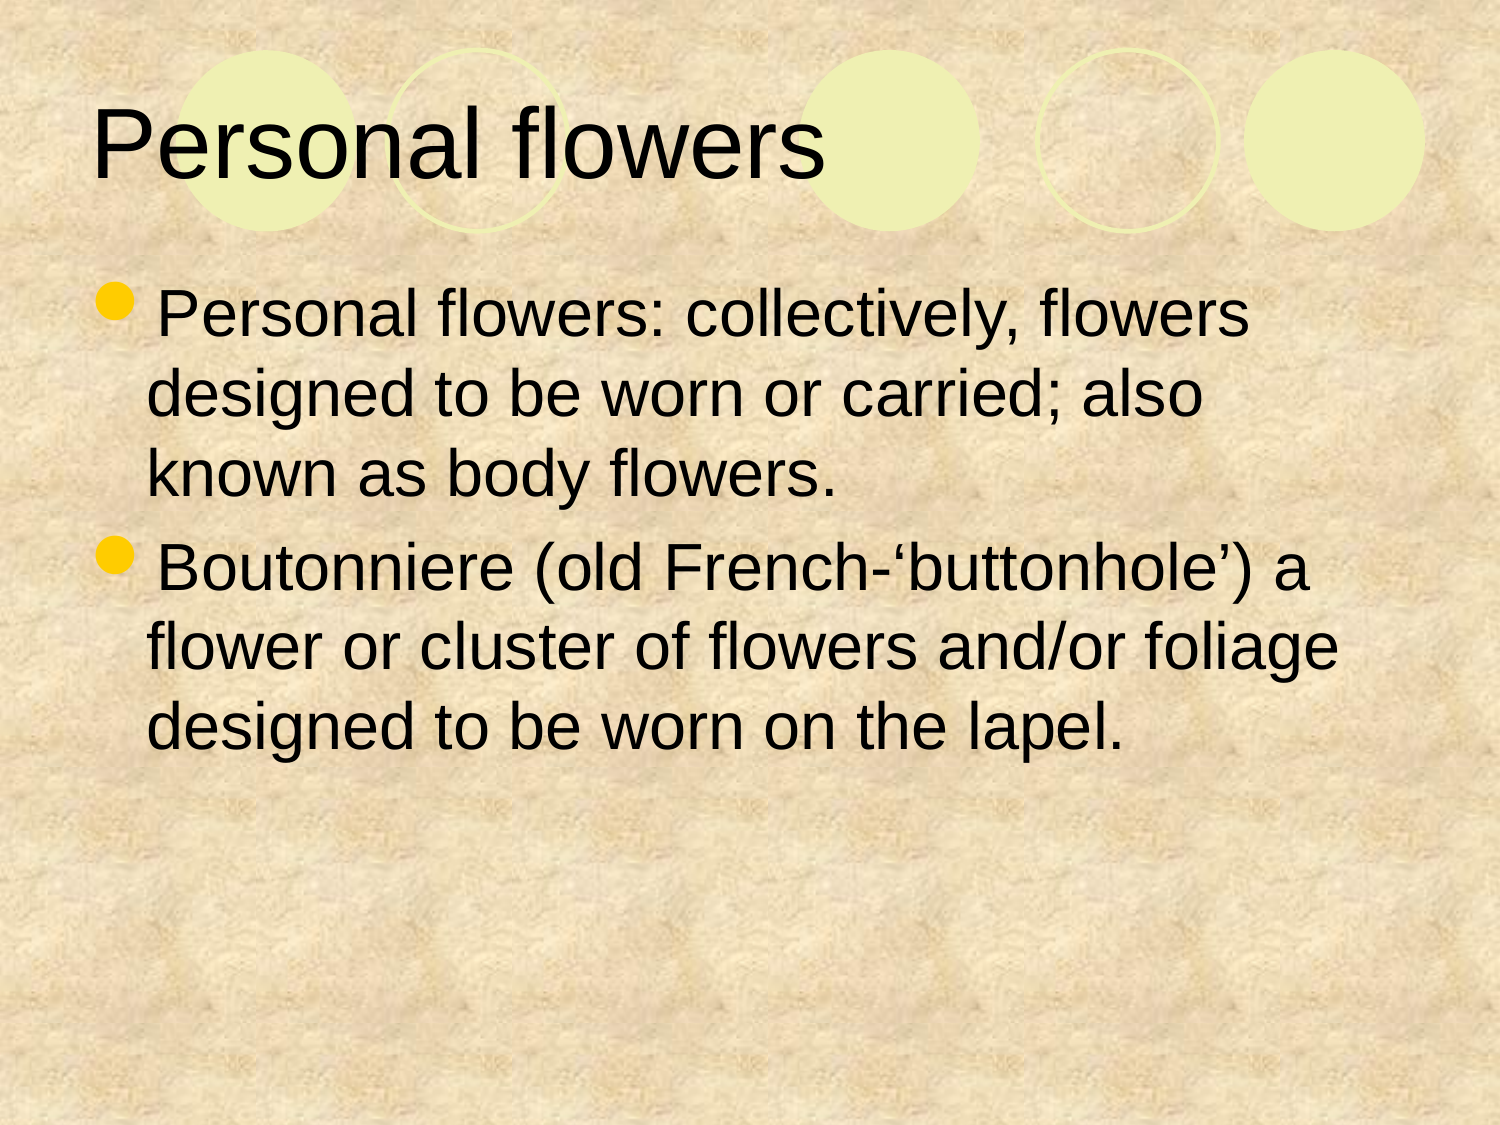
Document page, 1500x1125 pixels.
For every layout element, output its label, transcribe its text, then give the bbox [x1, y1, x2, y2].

picture [0, 0, 1500, 1125]
title Personal flowers [75, 45, 1425, 233]
list Personal flowers: collectively, flowers designed to be worn or carried; also known as body flowers. Boutonniere (old French-‘buttonhole’) a flower or cluster of flowers and/or foliage designed to be worn on the lapel. [75, 262, 1425, 1006]
